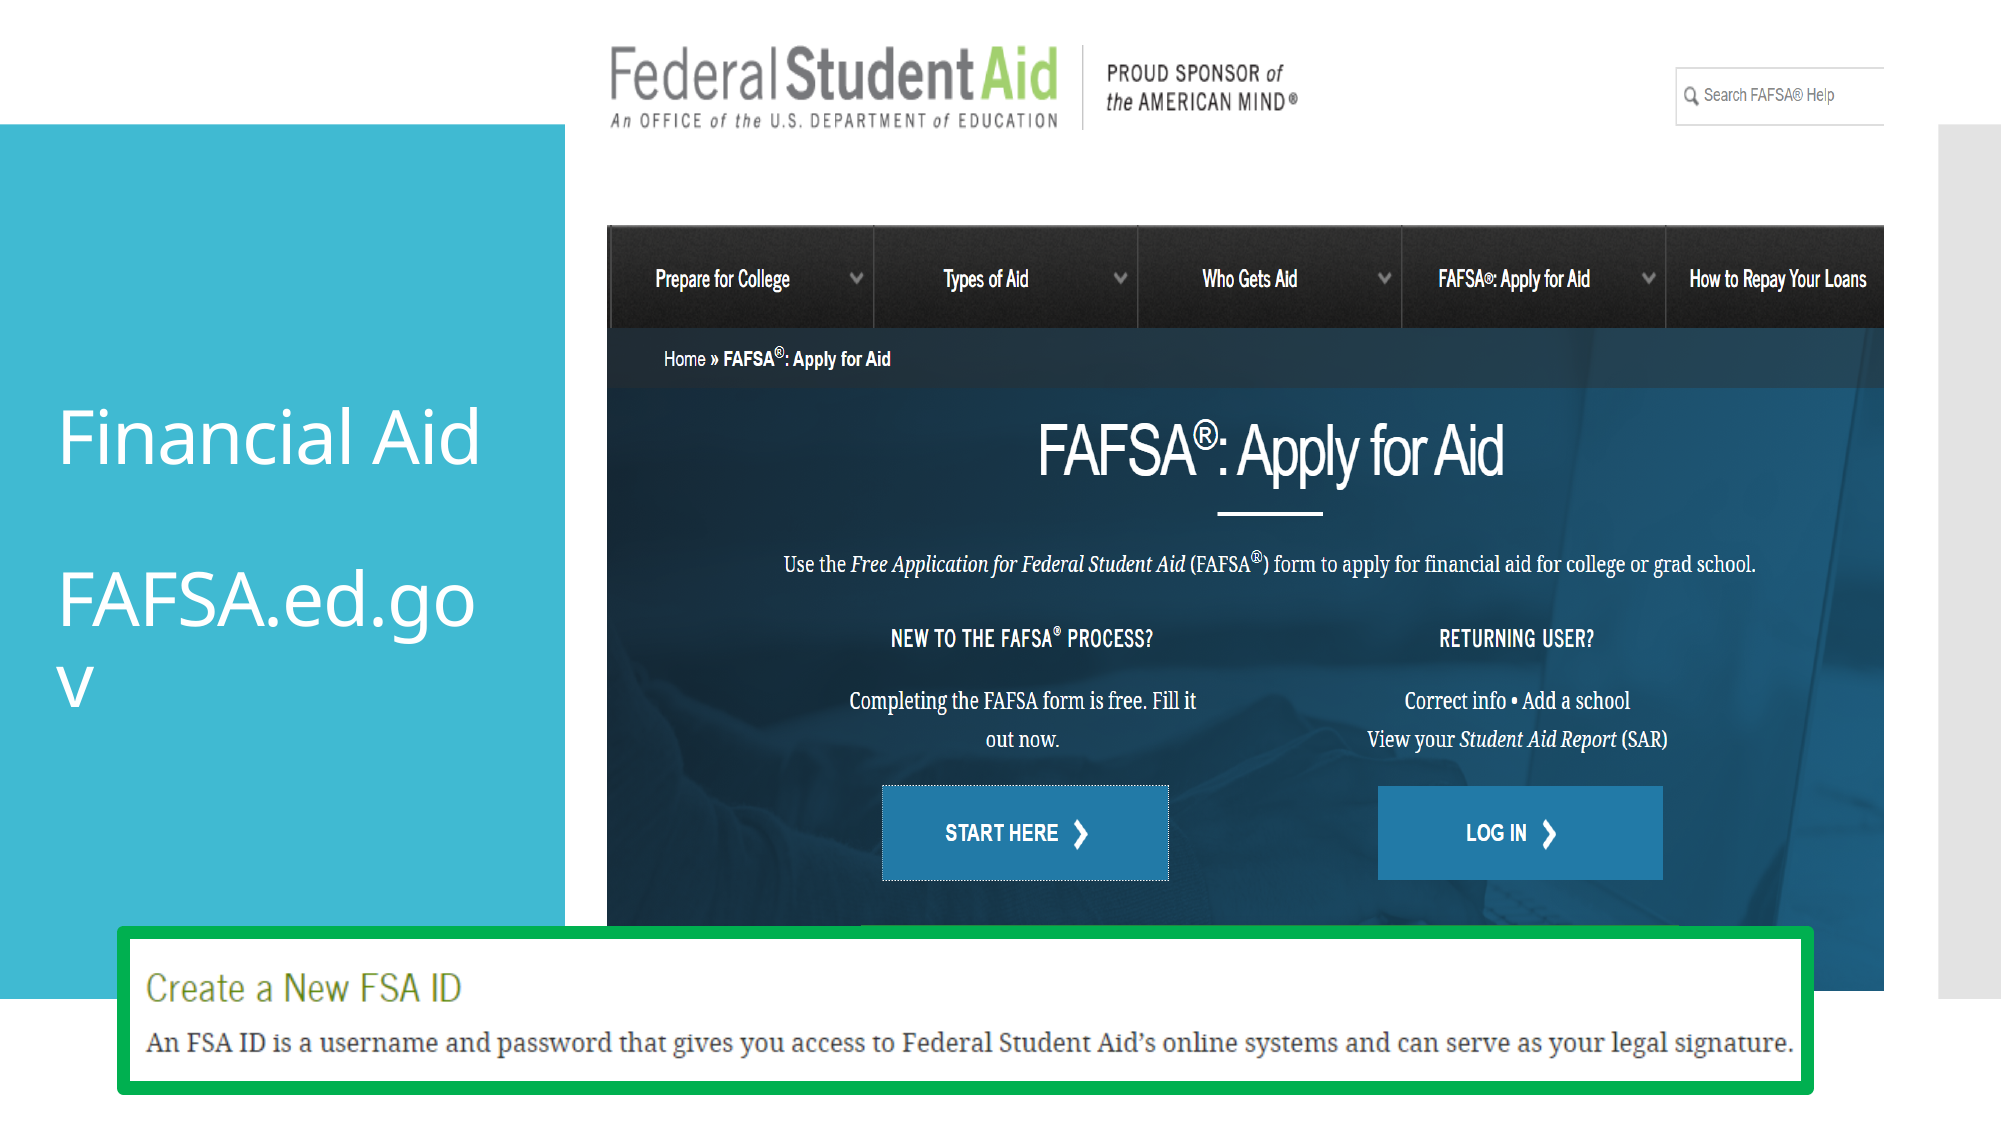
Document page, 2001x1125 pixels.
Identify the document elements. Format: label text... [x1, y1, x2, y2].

picture [129, 938, 1801, 1082]
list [607, 9, 1884, 991]
title Financial Aid FAFSA.ed.gov [41, 184, 525, 940]
